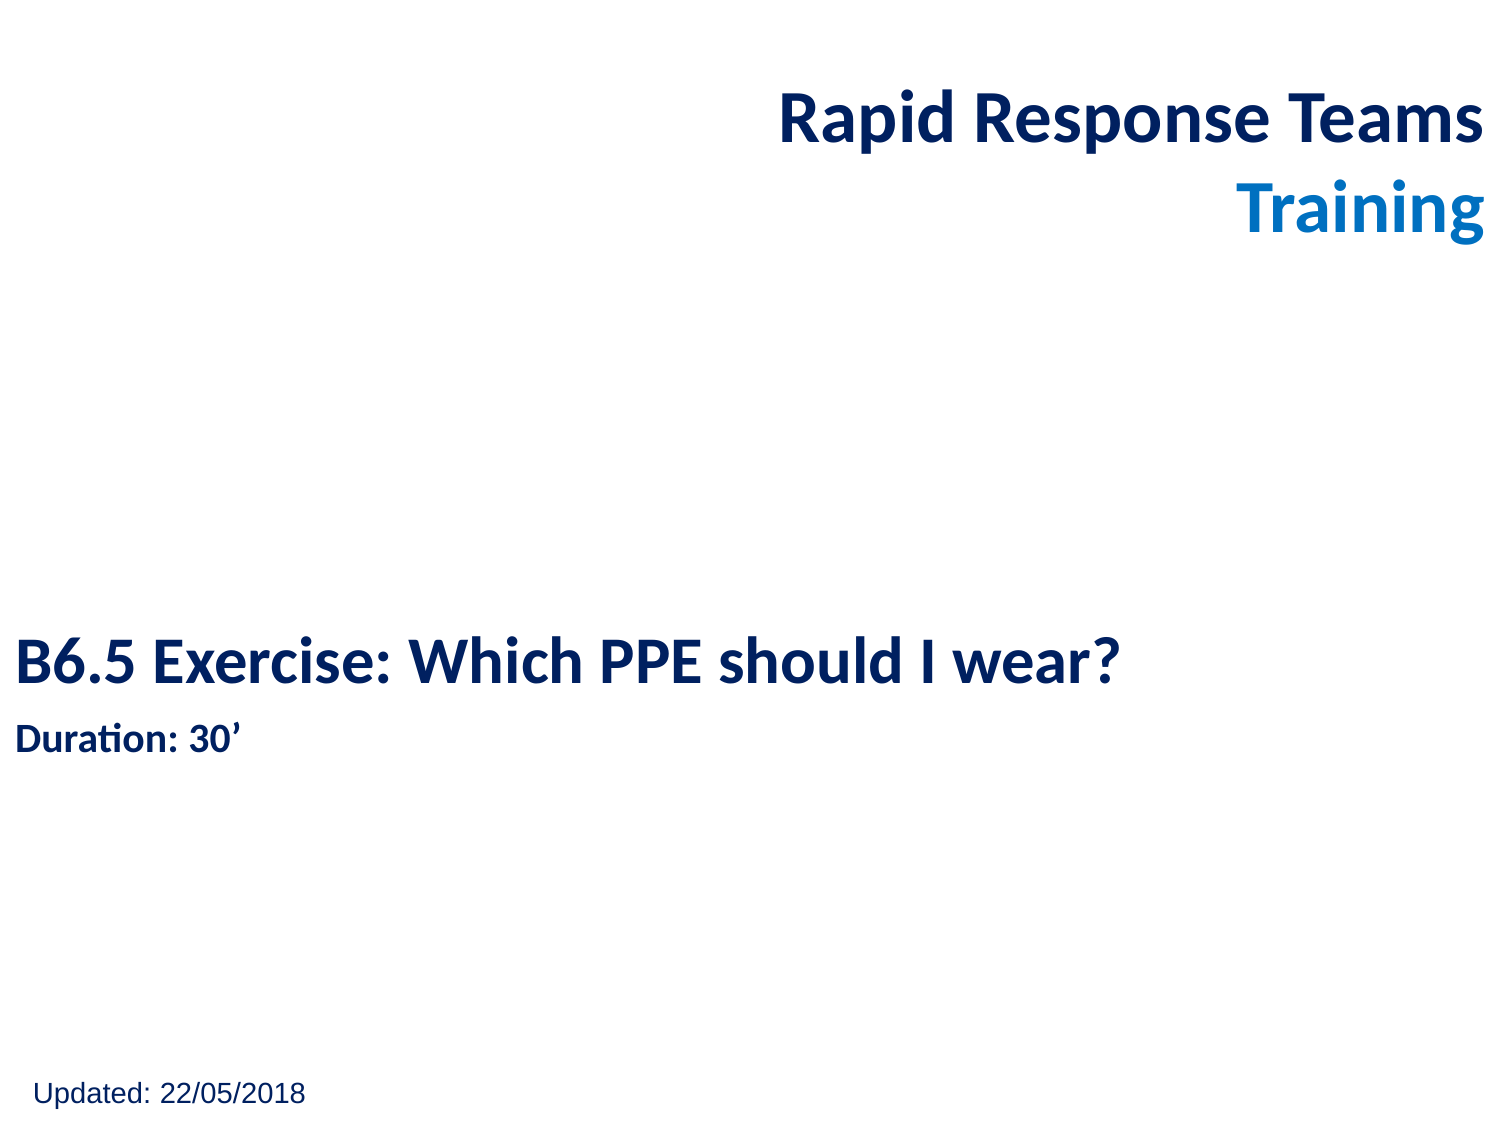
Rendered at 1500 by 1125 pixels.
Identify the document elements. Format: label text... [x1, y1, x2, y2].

subtitle B6.5 Exercise: Which PPE should I wear? Duration: 30’ [0, 609, 1500, 710]
title Rapid Response Teams Training [590, 13, 1500, 302]
text_box Updated: 22/05/2018 [18, 1067, 322, 1117]
